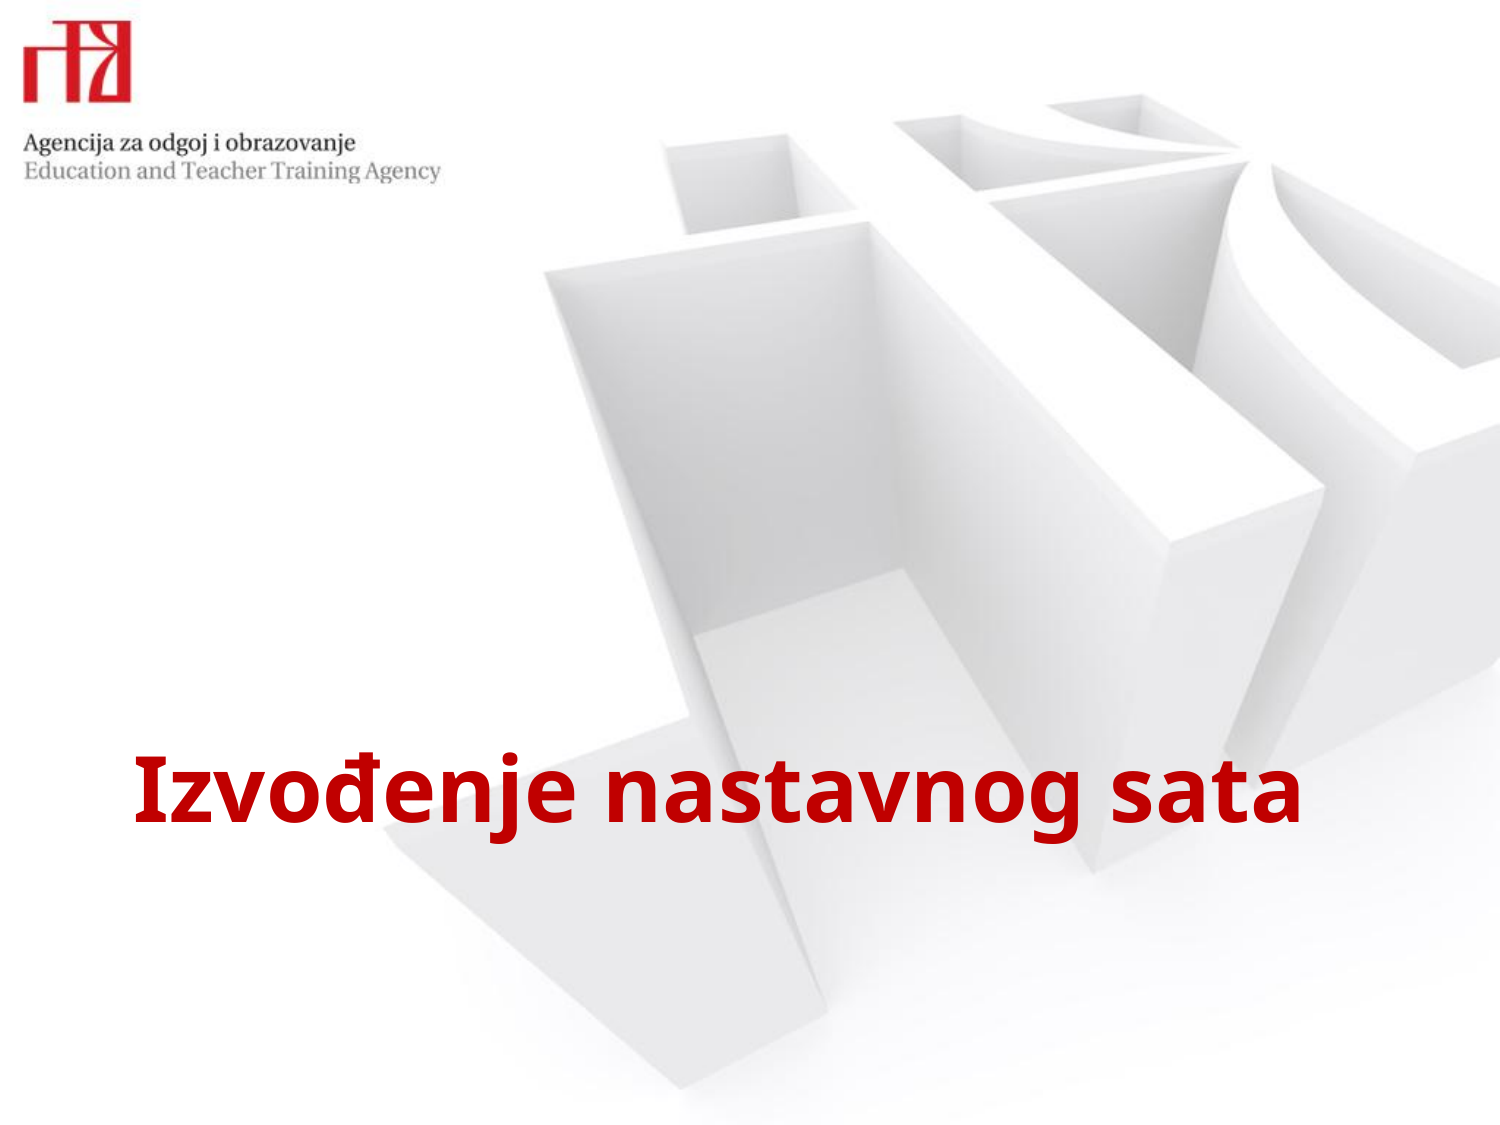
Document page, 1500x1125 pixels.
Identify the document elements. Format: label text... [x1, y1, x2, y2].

picture [0, 0, 1500, 1125]
title Izvođenje nastavnog sata [118, 722, 1394, 947]
